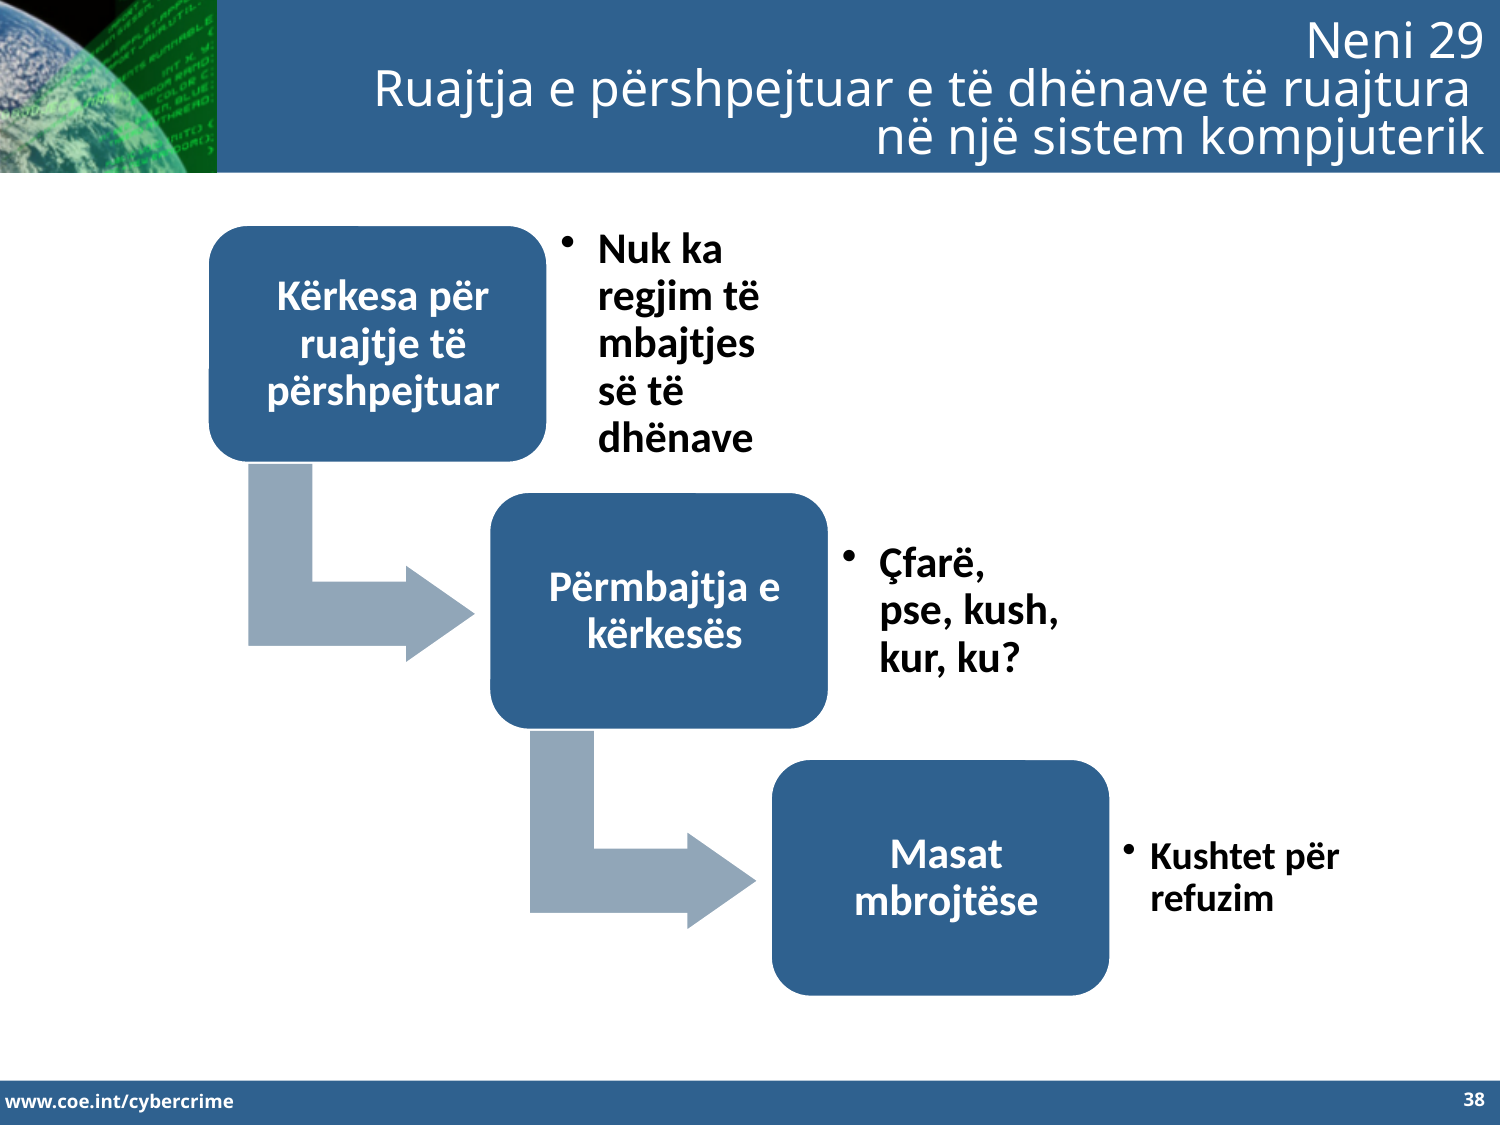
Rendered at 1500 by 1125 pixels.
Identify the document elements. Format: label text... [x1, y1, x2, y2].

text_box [206, 209, 1359, 1013]
text_box Neni 29 Ruajtja e përshpejtuar e të dhënave të ruajtura në një sistem kompjuterik [324, 15, 1500, 168]
slide_number 38 [1149, 1079, 1500, 1125]
picture [0, 1, 217, 173]
